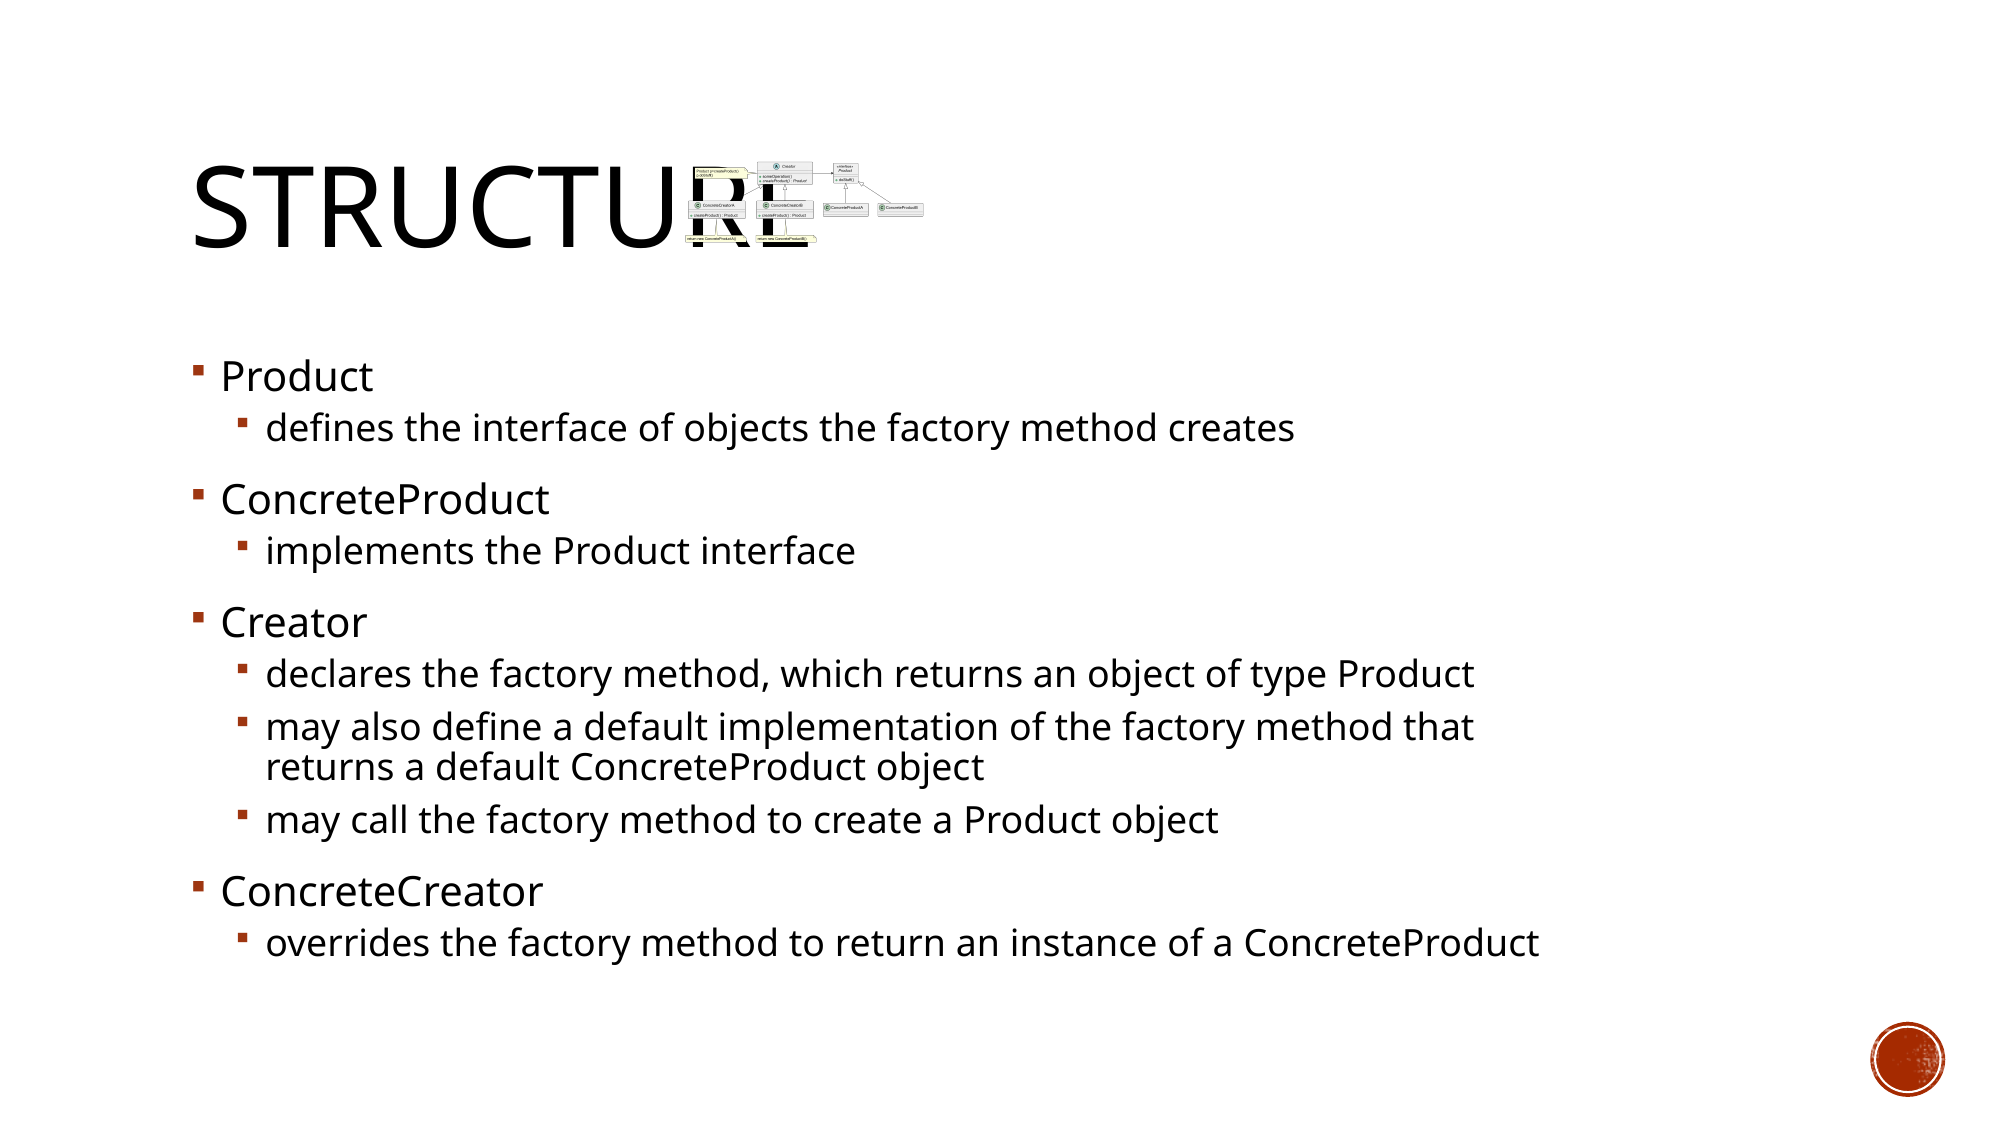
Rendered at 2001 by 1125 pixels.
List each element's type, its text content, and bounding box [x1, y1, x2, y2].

picture [684, 160, 925, 244]
title Structure [175, 79, 1826, 344]
list Product defines the interface of objects the factory method creates ConcreteProduct implements the Product interface Creator declares the factory method, which returns an object of type Product may also define a default implementation of the factory method that returns a default ConcreteProduct object may call the factory method to create a Product object ConcreteCreator overrides the factory method to return an instance of a ConcreteProduct [175, 348, 1826, 1013]
